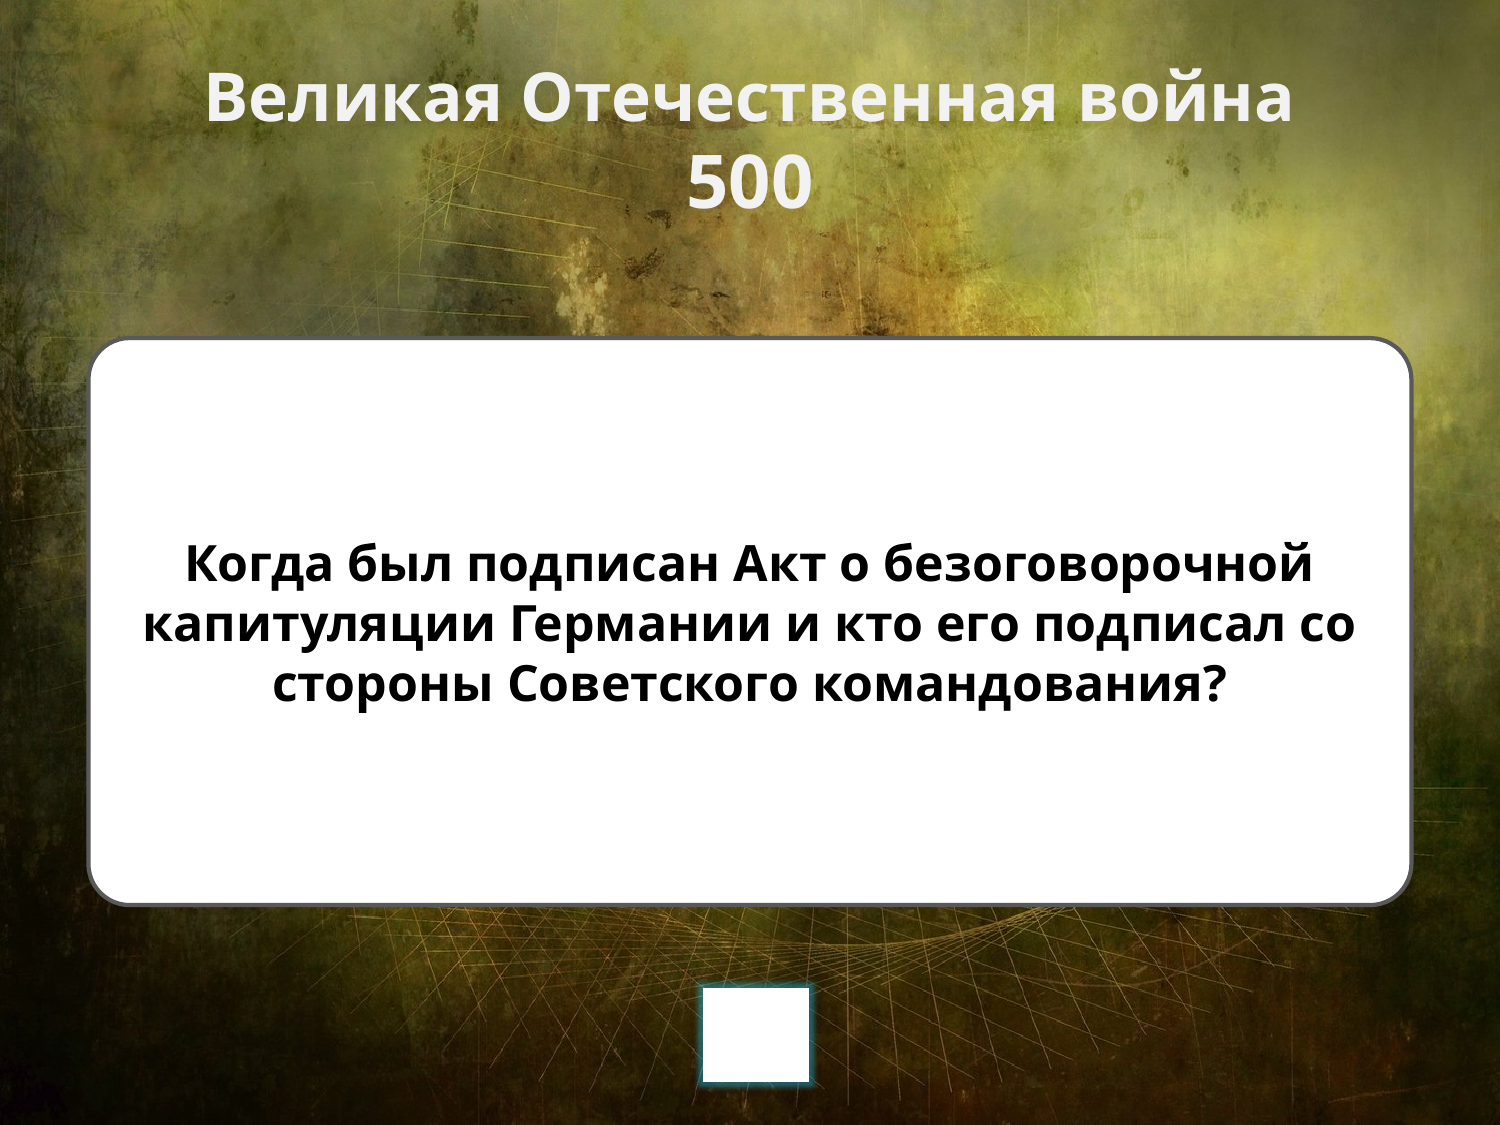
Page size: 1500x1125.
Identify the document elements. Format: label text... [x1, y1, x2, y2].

text_box [701, 986, 811, 1084]
picture [0, 0, 1500, 1125]
title Великая Отечественная война 500 [75, 45, 1425, 233]
text_box Когда был подписан Акт о безоговорочной капитуляции Германии и кто его подписал со стороны Советского командования? [86, 335, 1414, 908]
